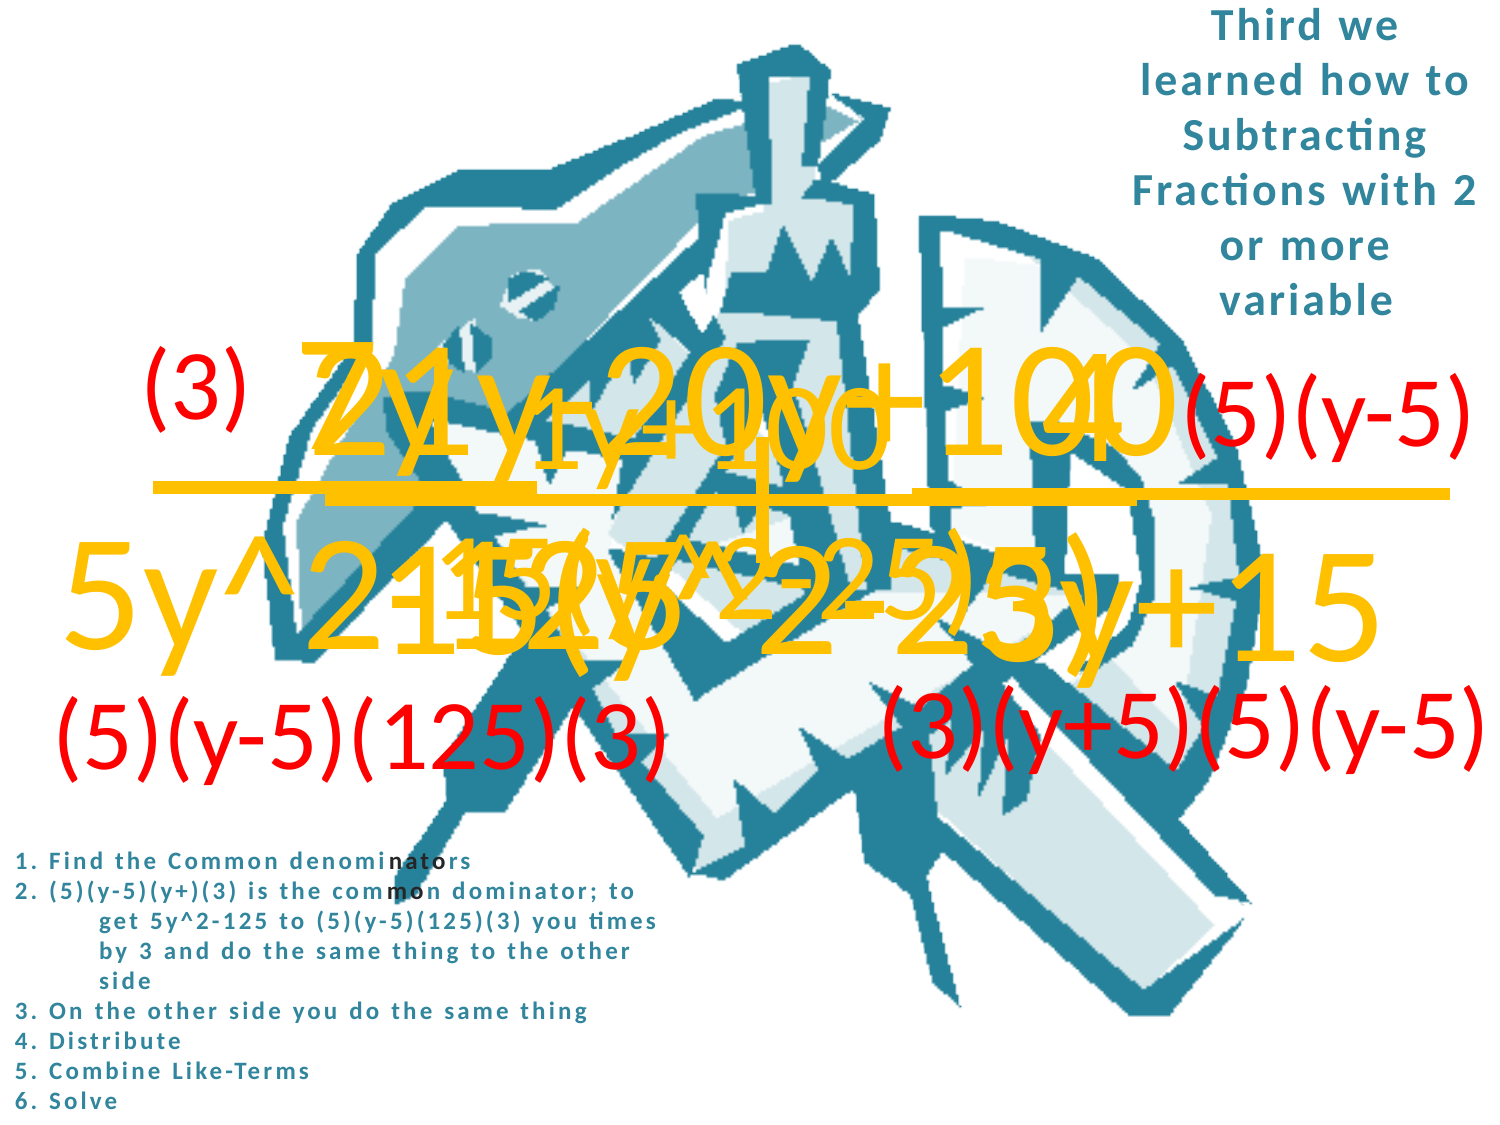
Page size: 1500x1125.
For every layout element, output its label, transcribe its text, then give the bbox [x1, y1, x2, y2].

text_box (5)(y-5) [1454, 338, 1492, 474]
text_box (5)(y-5)(125)(3) [37, 703, 257, 798]
picture [262, 36, 1276, 287]
text_box Third we learned how to Subtracting Fractions with 2 or more variable [1112, 0, 1500, 333]
text_box (3)(y+5)(5)(y-5) [1279, 651, 1500, 786]
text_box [1211, 287, 1451, 707]
picture [262, 695, 1276, 1026]
text_box 1. Find the Common denominators 2. (5)(y-5)(y+)(3) is the common dominator; to get 5y^2-125 to (5)(y-5)(125)(3) you times by 3 and do the same thing to the other side 3. On the other side you do the same thing 4. Distribute 5. Combine Like-Terms 6. Solve [0, 837, 700, 1125]
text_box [349, 337, 1063, 656]
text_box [274, 280, 1213, 701]
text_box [37, 274, 713, 695]
